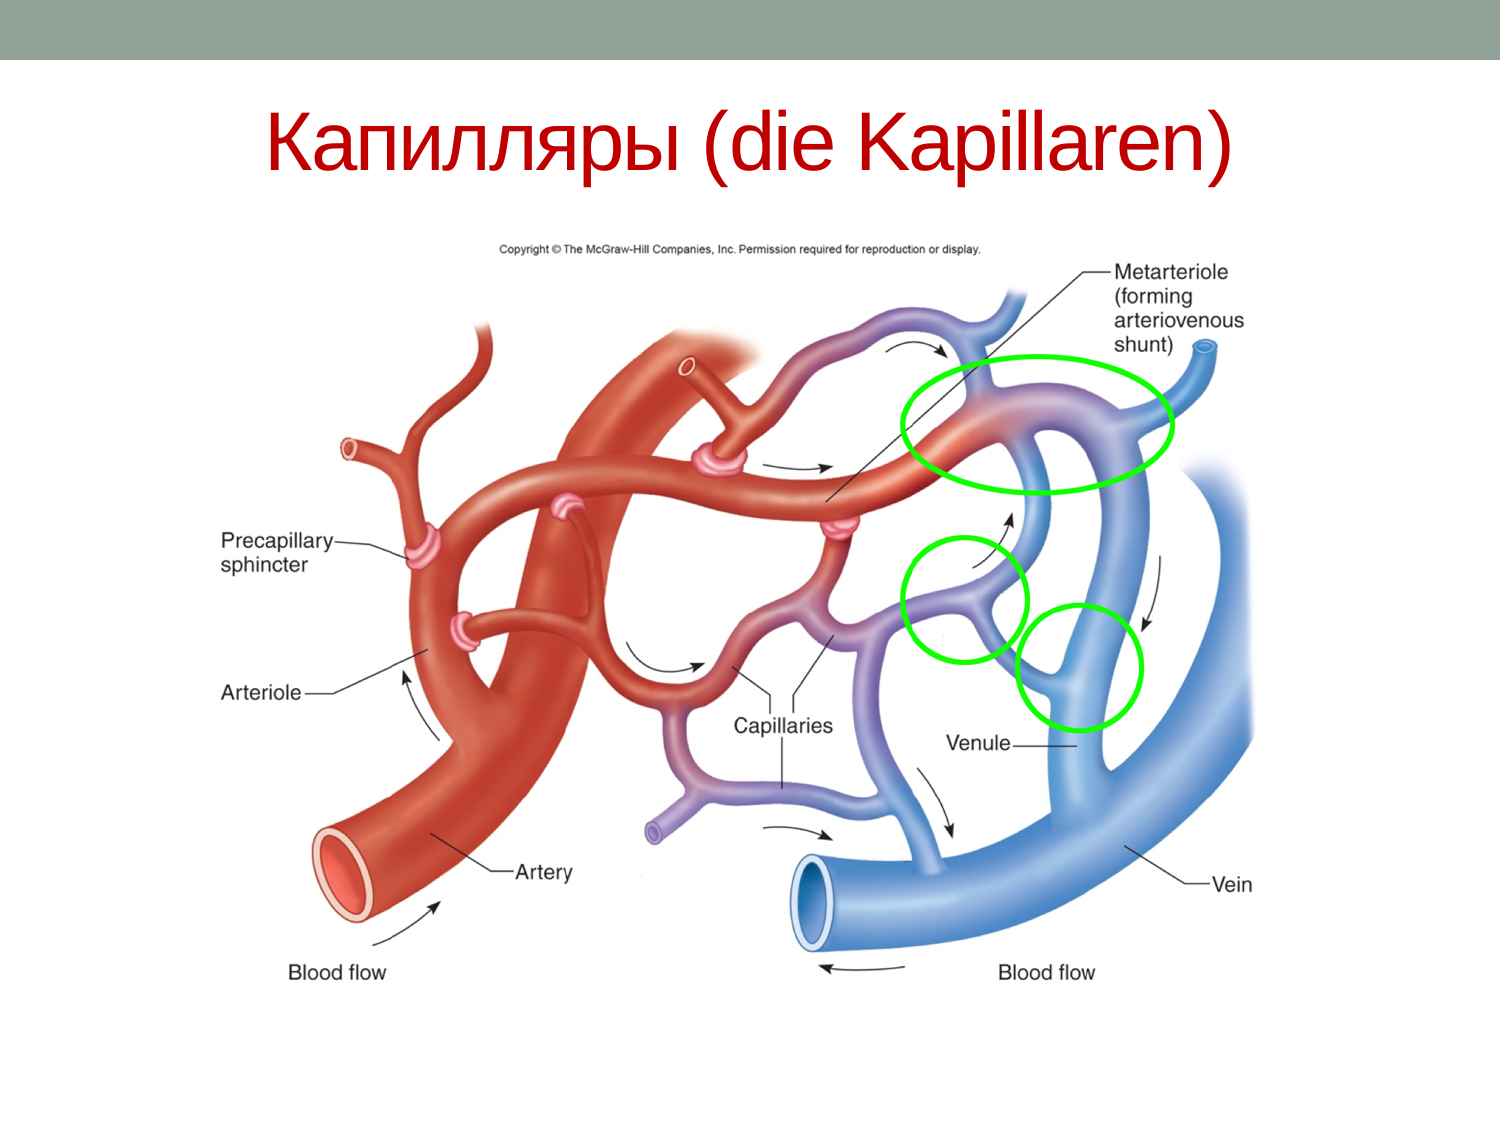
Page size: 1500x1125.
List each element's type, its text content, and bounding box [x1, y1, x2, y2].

title Капилляры (die Kapillaren) [75, 66, 1425, 209]
picture [218, 243, 1260, 982]
